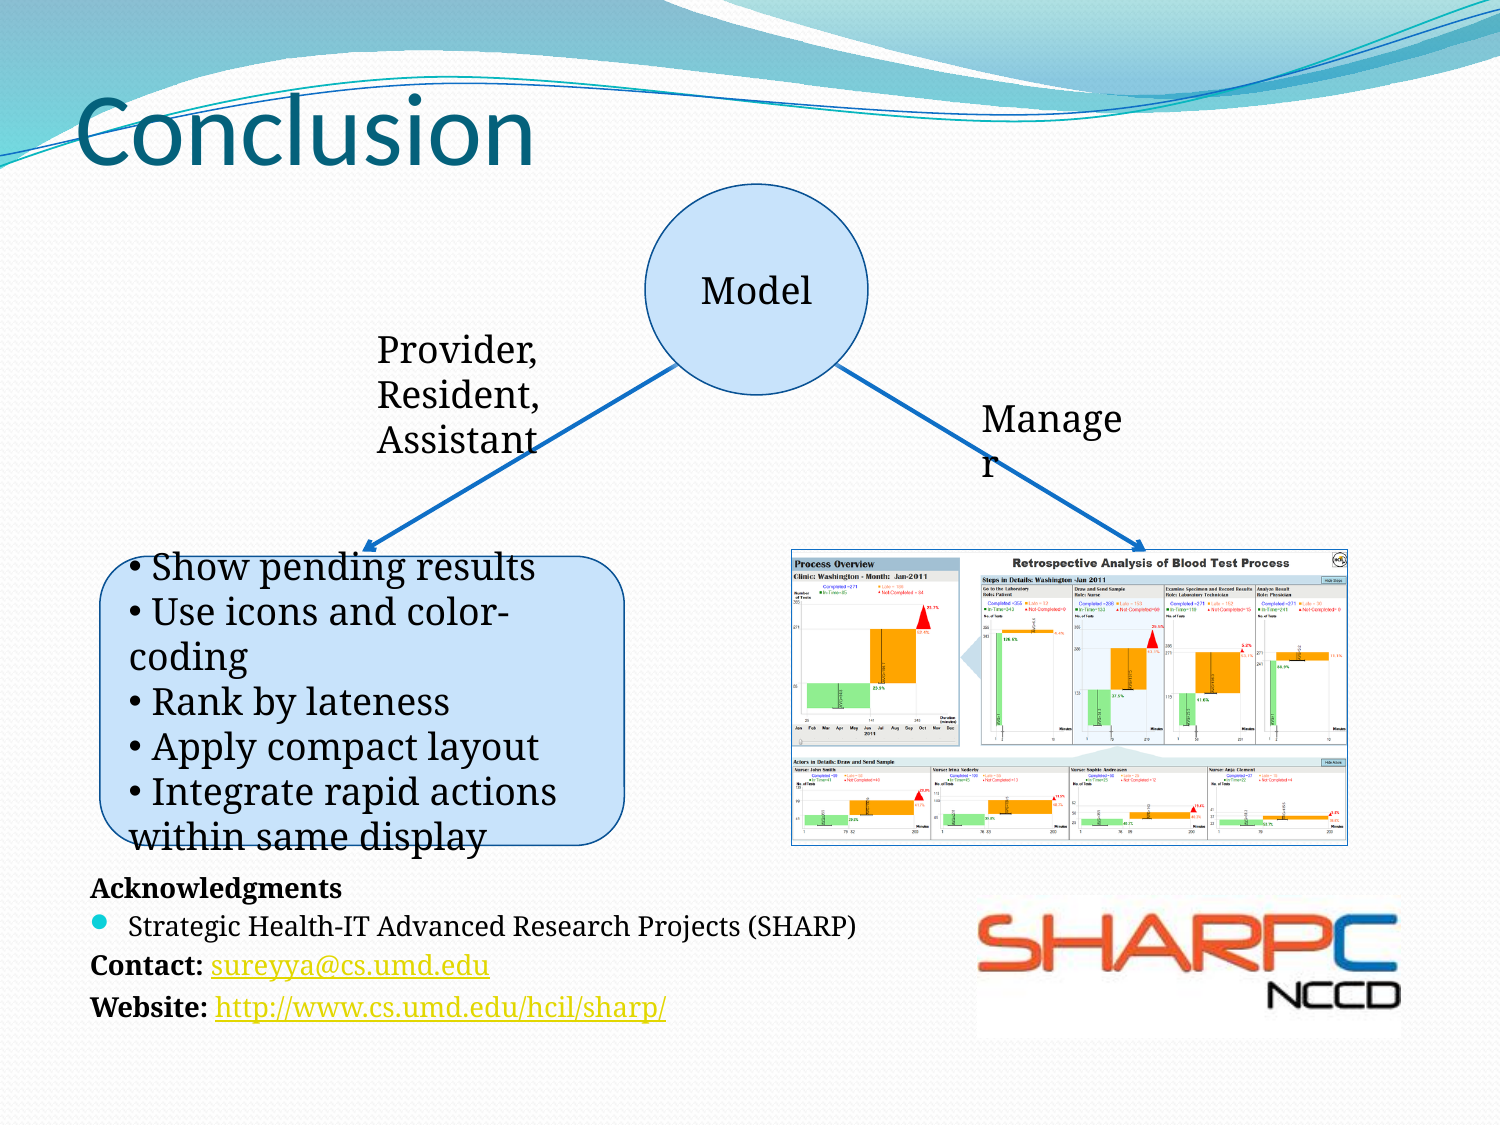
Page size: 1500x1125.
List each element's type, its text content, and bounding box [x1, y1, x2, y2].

text_box Manager [1091, 387, 1151, 493]
text_box Provider, Resident, Assistant [362, 319, 419, 469]
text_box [425, 299, 614, 616]
text_box Show pending results Use icons and color-coding Rank by lateness Apply compact layout Integrate rapid actions within same display [99, 555, 626, 847]
picture [977, 895, 1401, 1038]
title Conclusion [75, 0, 1425, 186]
picture [791, 548, 1348, 846]
text_box Model [644, 183, 869, 396]
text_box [896, 301, 1085, 548]
list Acknowledgments Strategic Health-IT Advanced Research Projects (SHARP) Contact: sureyya@cs.umd.edu Website: http://www.cs.umd.edu/hcil/sharp/ [75, 186, 1425, 1038]
